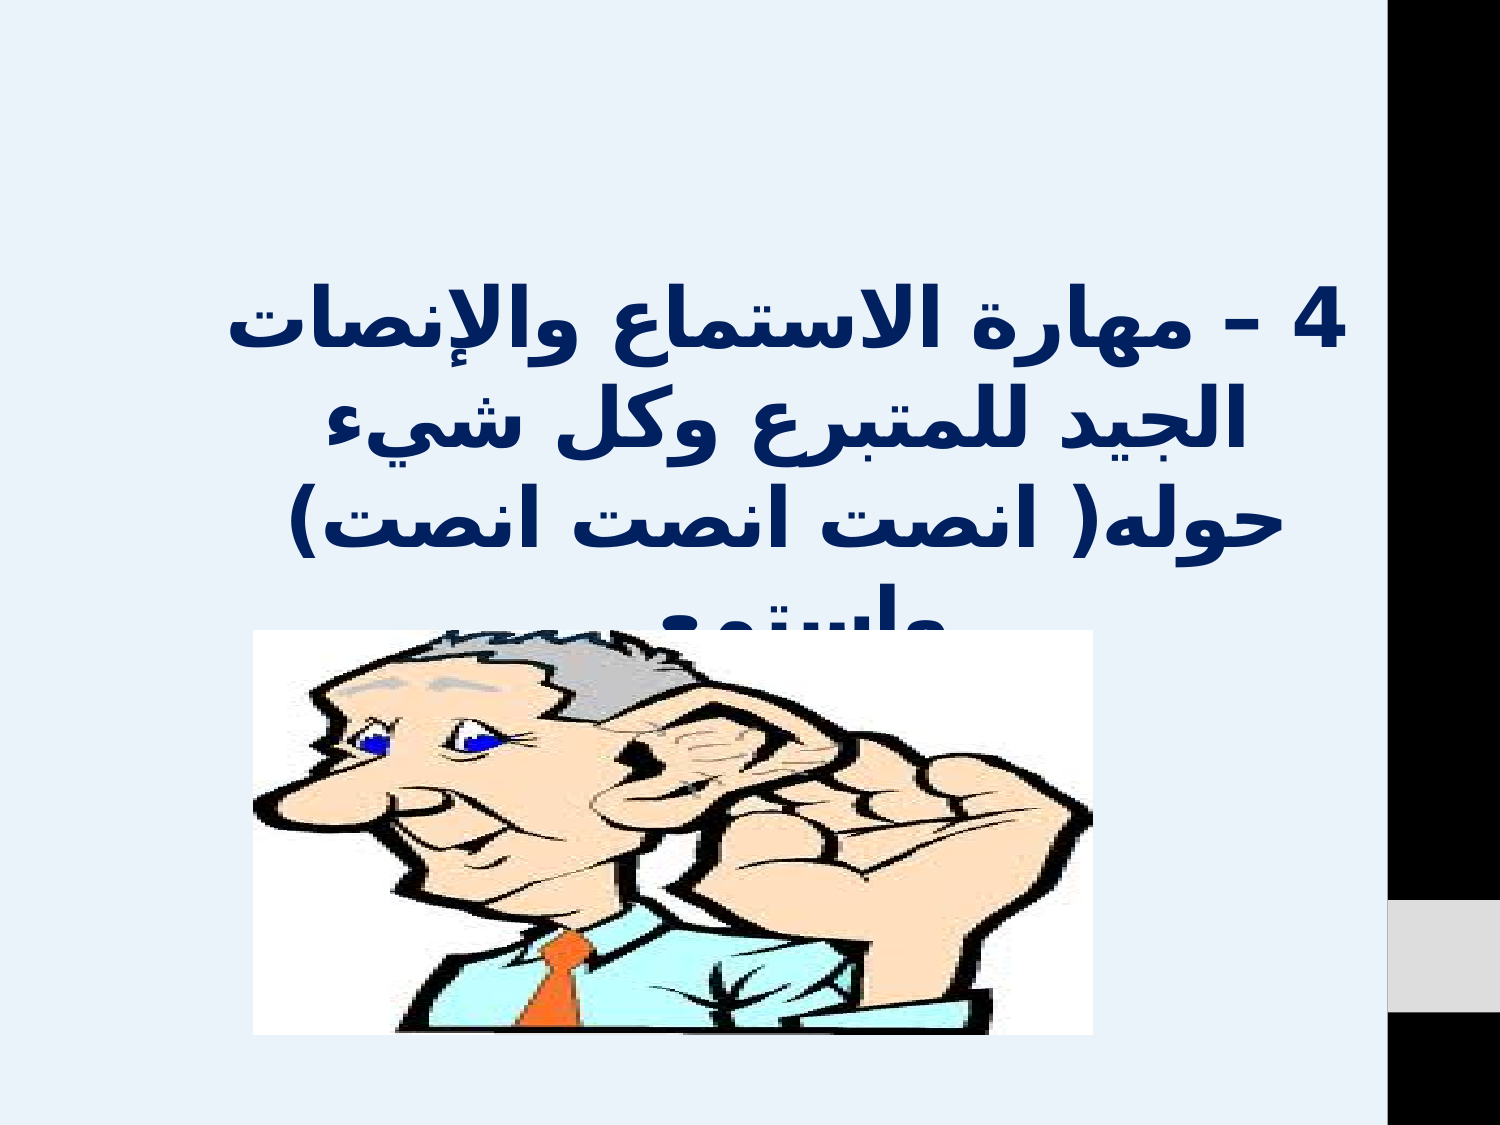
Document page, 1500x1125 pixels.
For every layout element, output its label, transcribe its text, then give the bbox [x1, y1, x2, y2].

picture [253, 629, 1093, 1036]
text_box 4 – مهارة الاستماع والإنصات الجيد للمتبرع وكل شيء حوله( انصت انصت انصت) واستمع. [206, 50, 1371, 879]
